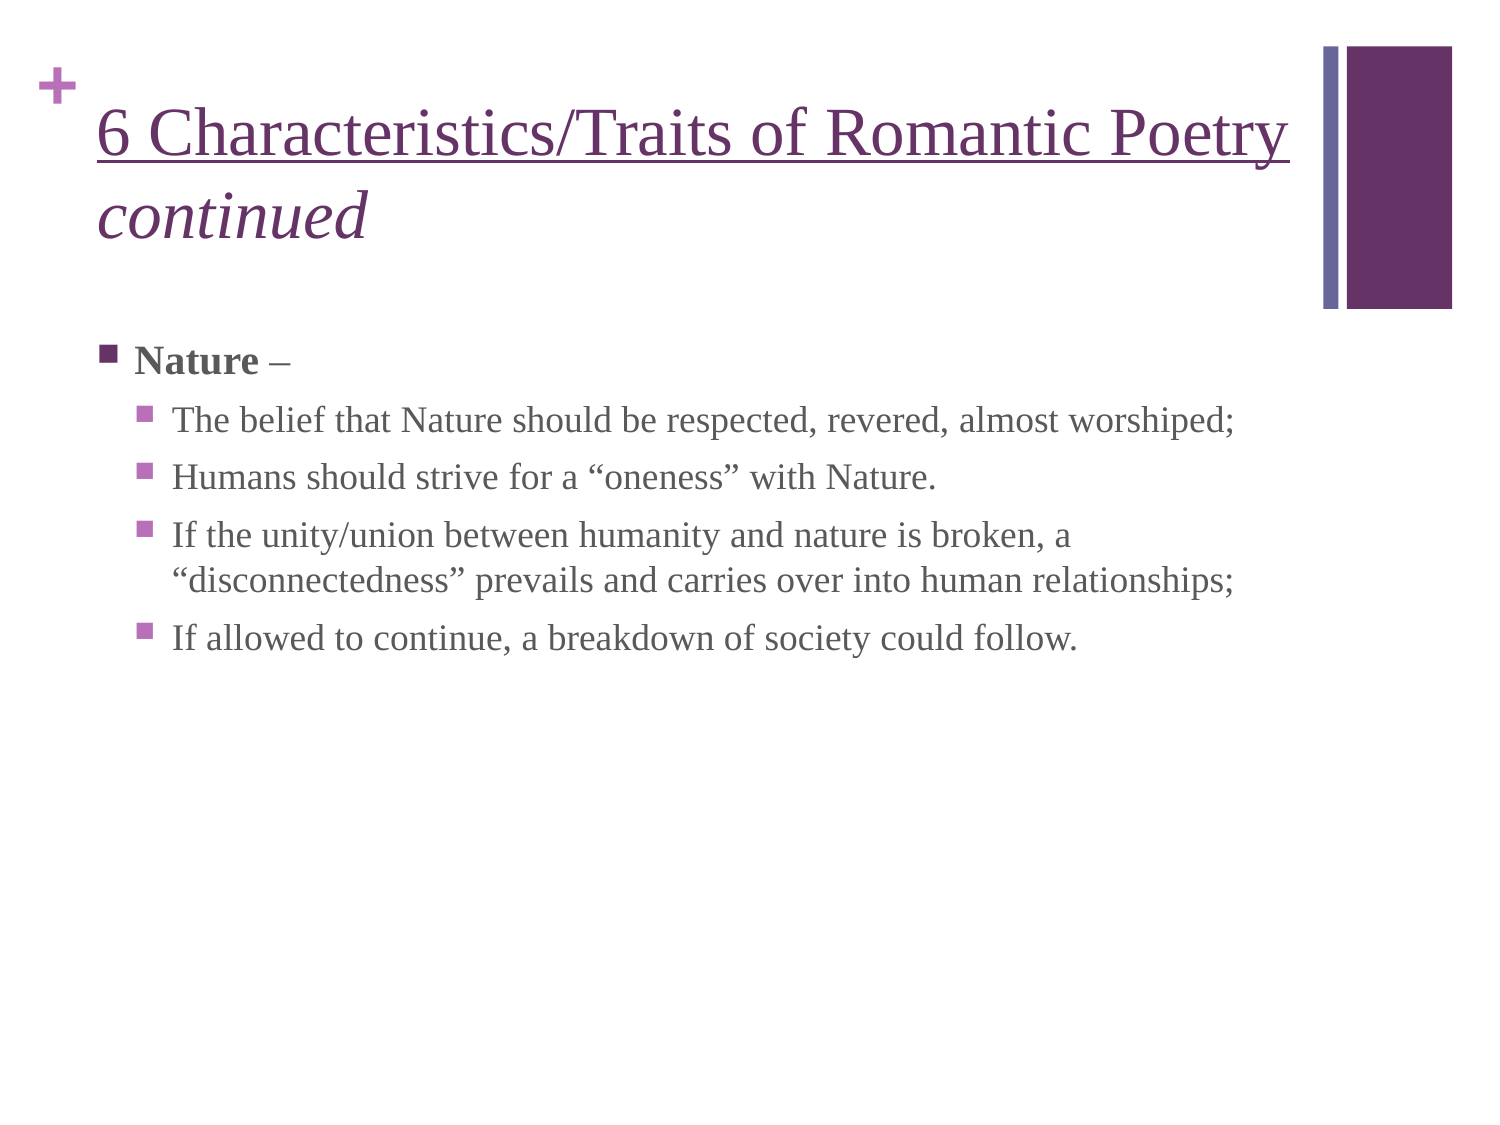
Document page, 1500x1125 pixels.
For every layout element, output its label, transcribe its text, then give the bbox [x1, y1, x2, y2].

list Nature – The belief that Nature should be respected, revered, almost worshiped; Humans should strive for a “oneness” with Nature. If the unity/union between humanity and nature is broken, a “disconnectedness” prevails and carries over into human relationships; If allowed to continue, a breakdown of society could follow. [81, 324, 1322, 1005]
title 6 Characteristics/Traits of Romantic Poetry continued [81, 79, 1322, 263]
